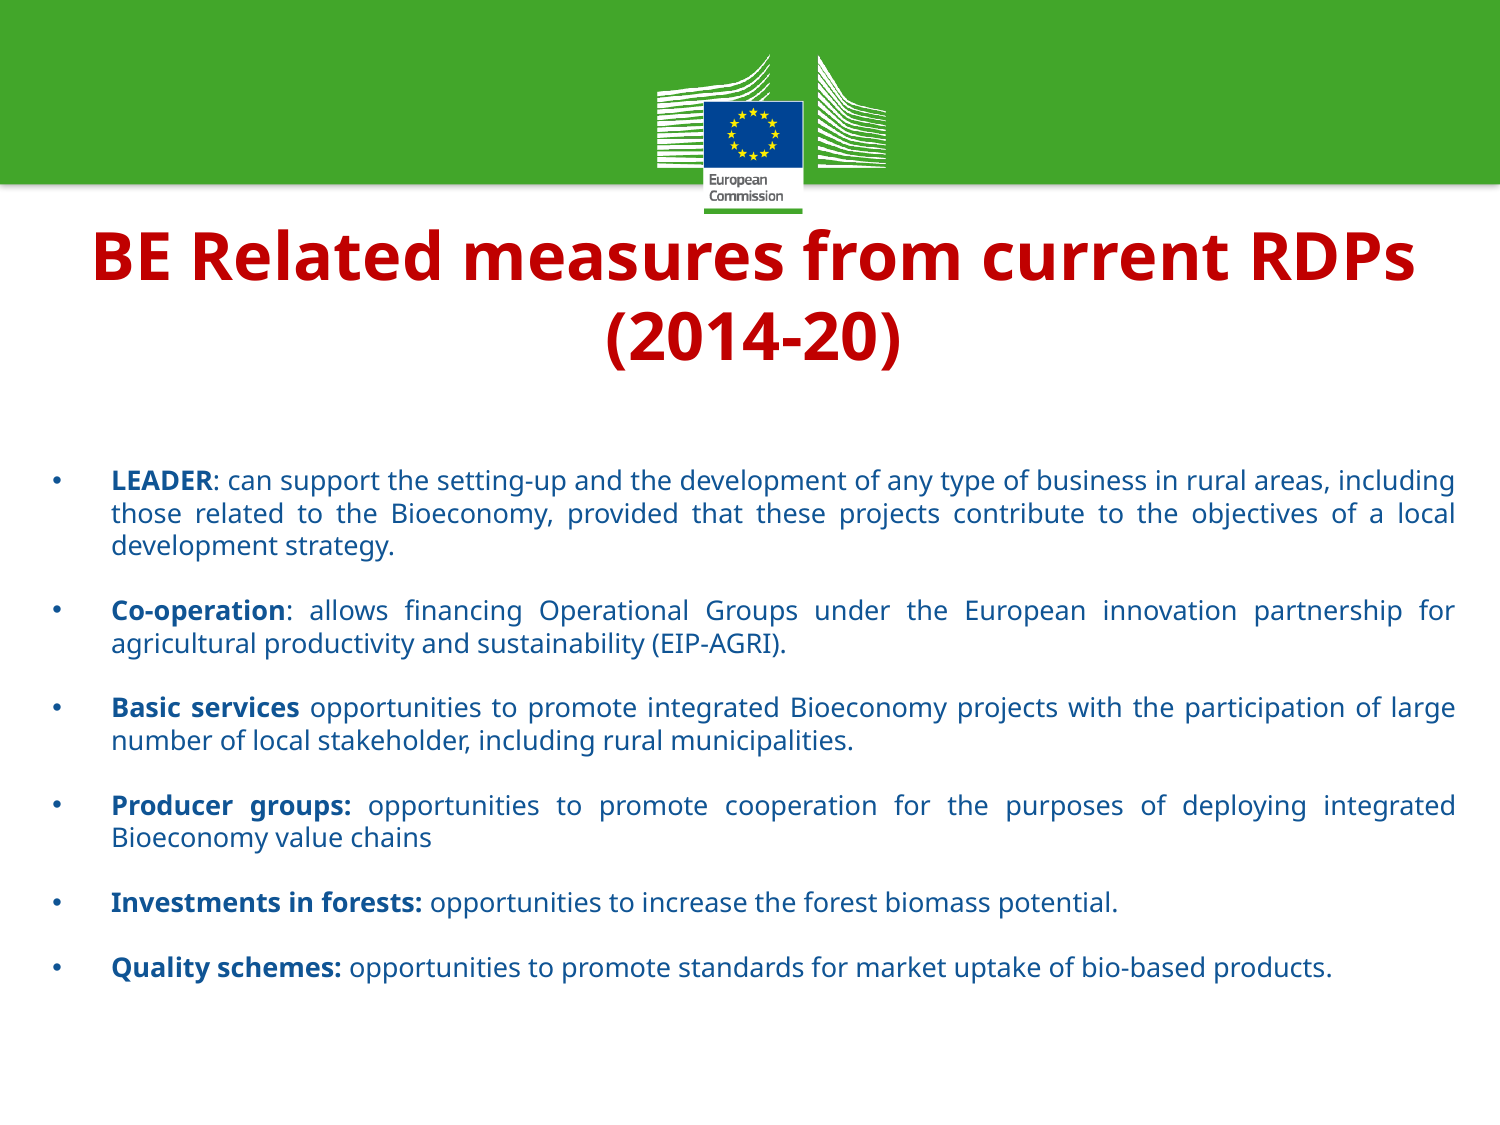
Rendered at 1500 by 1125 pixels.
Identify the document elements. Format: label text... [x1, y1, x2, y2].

text_box LEADER: can support the setting-up and the development of any type of business in rural areas, including those related to the Bioeconomy, provided that these projects contribute to the objectives of a local development strategy. Co-operation: allows financing Operational Groups under the European innovation partnership for agricultural productivity and sustainability (EIP-AGRI). Basic services opportunities to promote integrated Bioeconomy projects with the participation of large number of local stakeholder, including rural municipalities. Producer groups: opportunities to promote cooperation for the purposes of deploying integrated Bioeconomy value chains Investments in forests: opportunities to increase the forest biomass potential. Quality schemes: opportunities to promote standards for market uptake of bio-based products. [37, 382, 1471, 1125]
picture [620, 54, 886, 206]
text_box BE Related measures from current RDPs (2014-20) [3, 206, 1500, 382]
